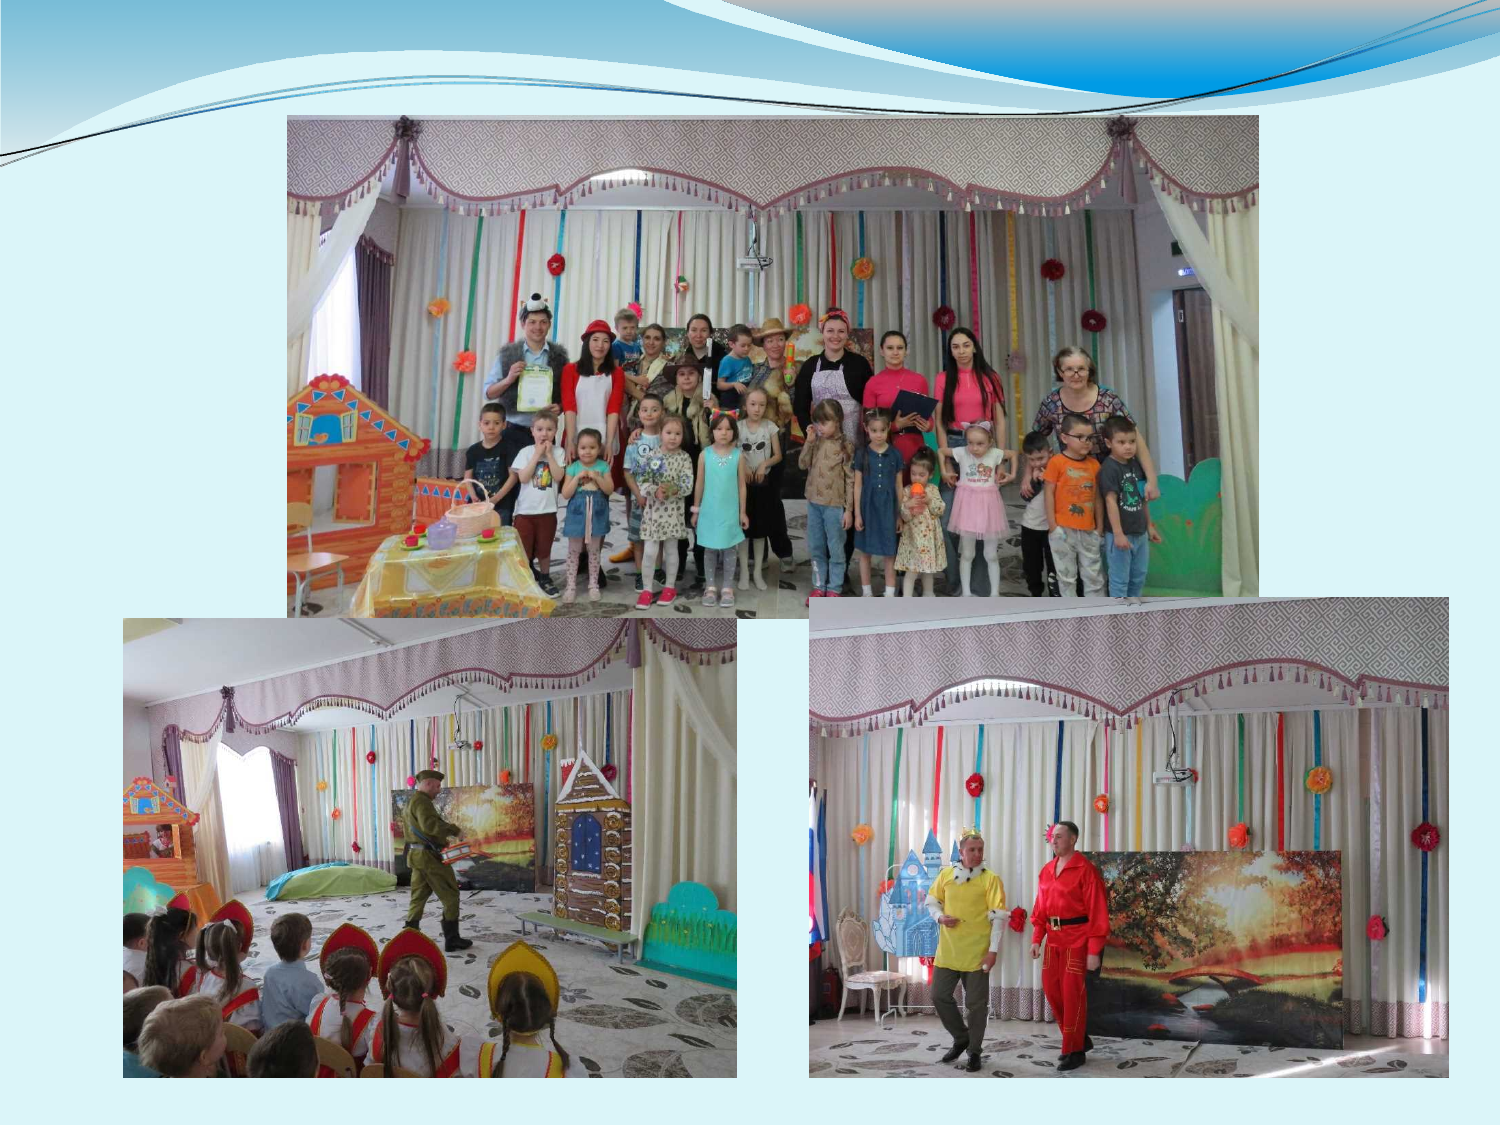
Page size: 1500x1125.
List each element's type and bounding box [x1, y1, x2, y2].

picture [123, 617, 737, 1079]
picture [808, 597, 1449, 1079]
list [287, 115, 1259, 619]
picture [0, 0, 1500, 168]
